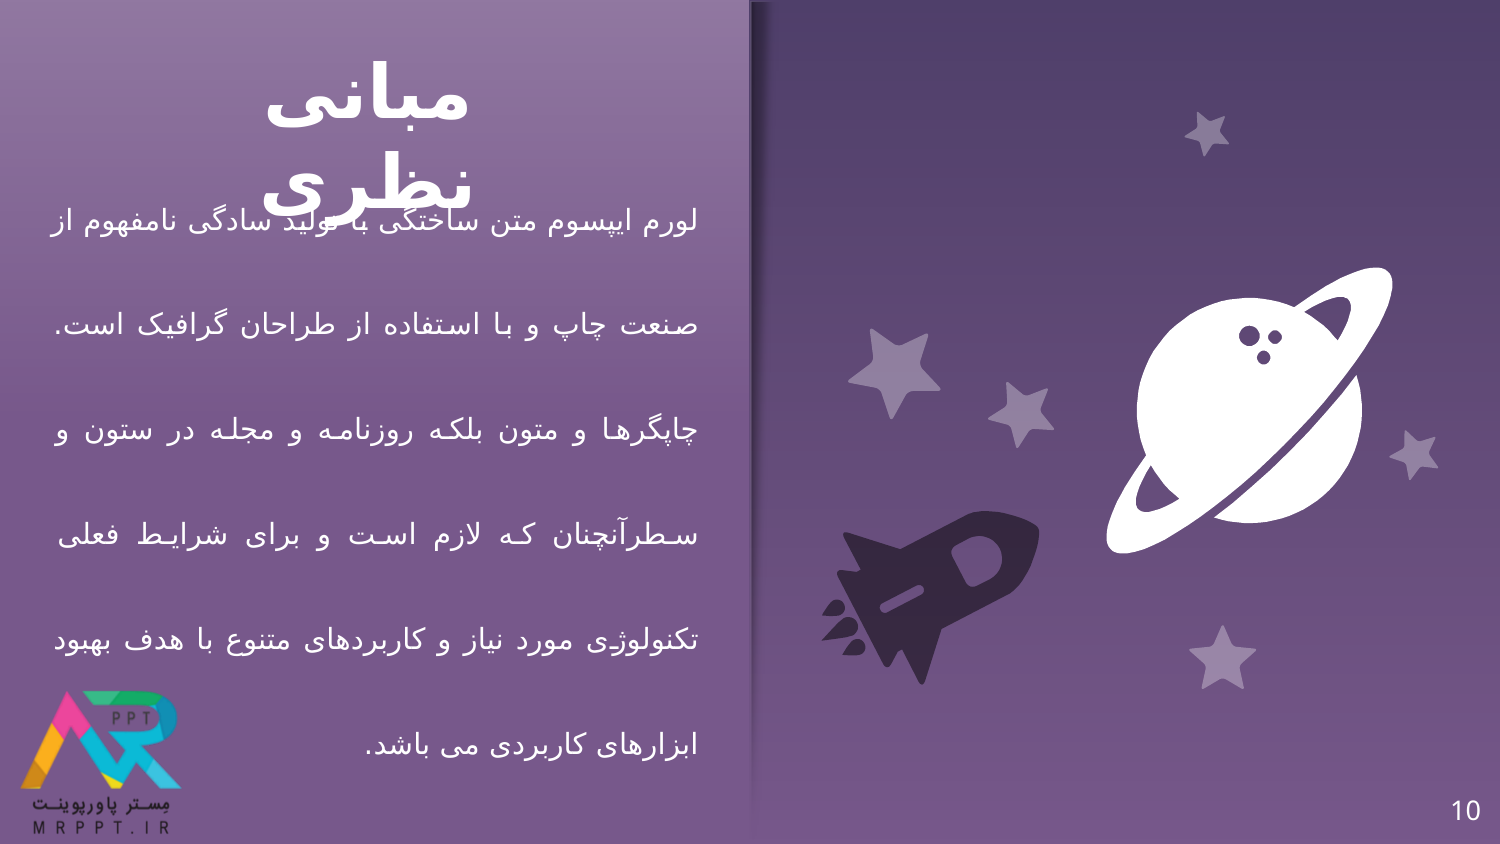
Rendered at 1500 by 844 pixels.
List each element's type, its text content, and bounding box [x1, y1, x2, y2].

text_box [1184, 111, 1229, 157]
text_box [1396, 430, 1439, 481]
text_box [988, 382, 1054, 449]
text_box [1189, 625, 1257, 689]
picture [0, 682, 201, 844]
text_box مبانی نظری [174, 36, 563, 123]
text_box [830, 492, 1021, 682]
slide_number 10 [1391, 779, 1482, 844]
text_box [1106, 267, 1393, 554]
text_box [848, 328, 941, 420]
text_box لورم ایپسوم متن ساختگی با تولید سادگی نامفهوم از صنعت چاپ و با استفاده از طراحان گرافیک است. چاپگرها و متون بلکه روزنامه و مجله در ستون و سطرآنچنان که لازم است و برای شرایط فعلی تکنولوژی مورد نیاز و کاربردهای متنوع با هدف بهبود ابزارهای کاربردی می باشد. [35, 123, 714, 768]
